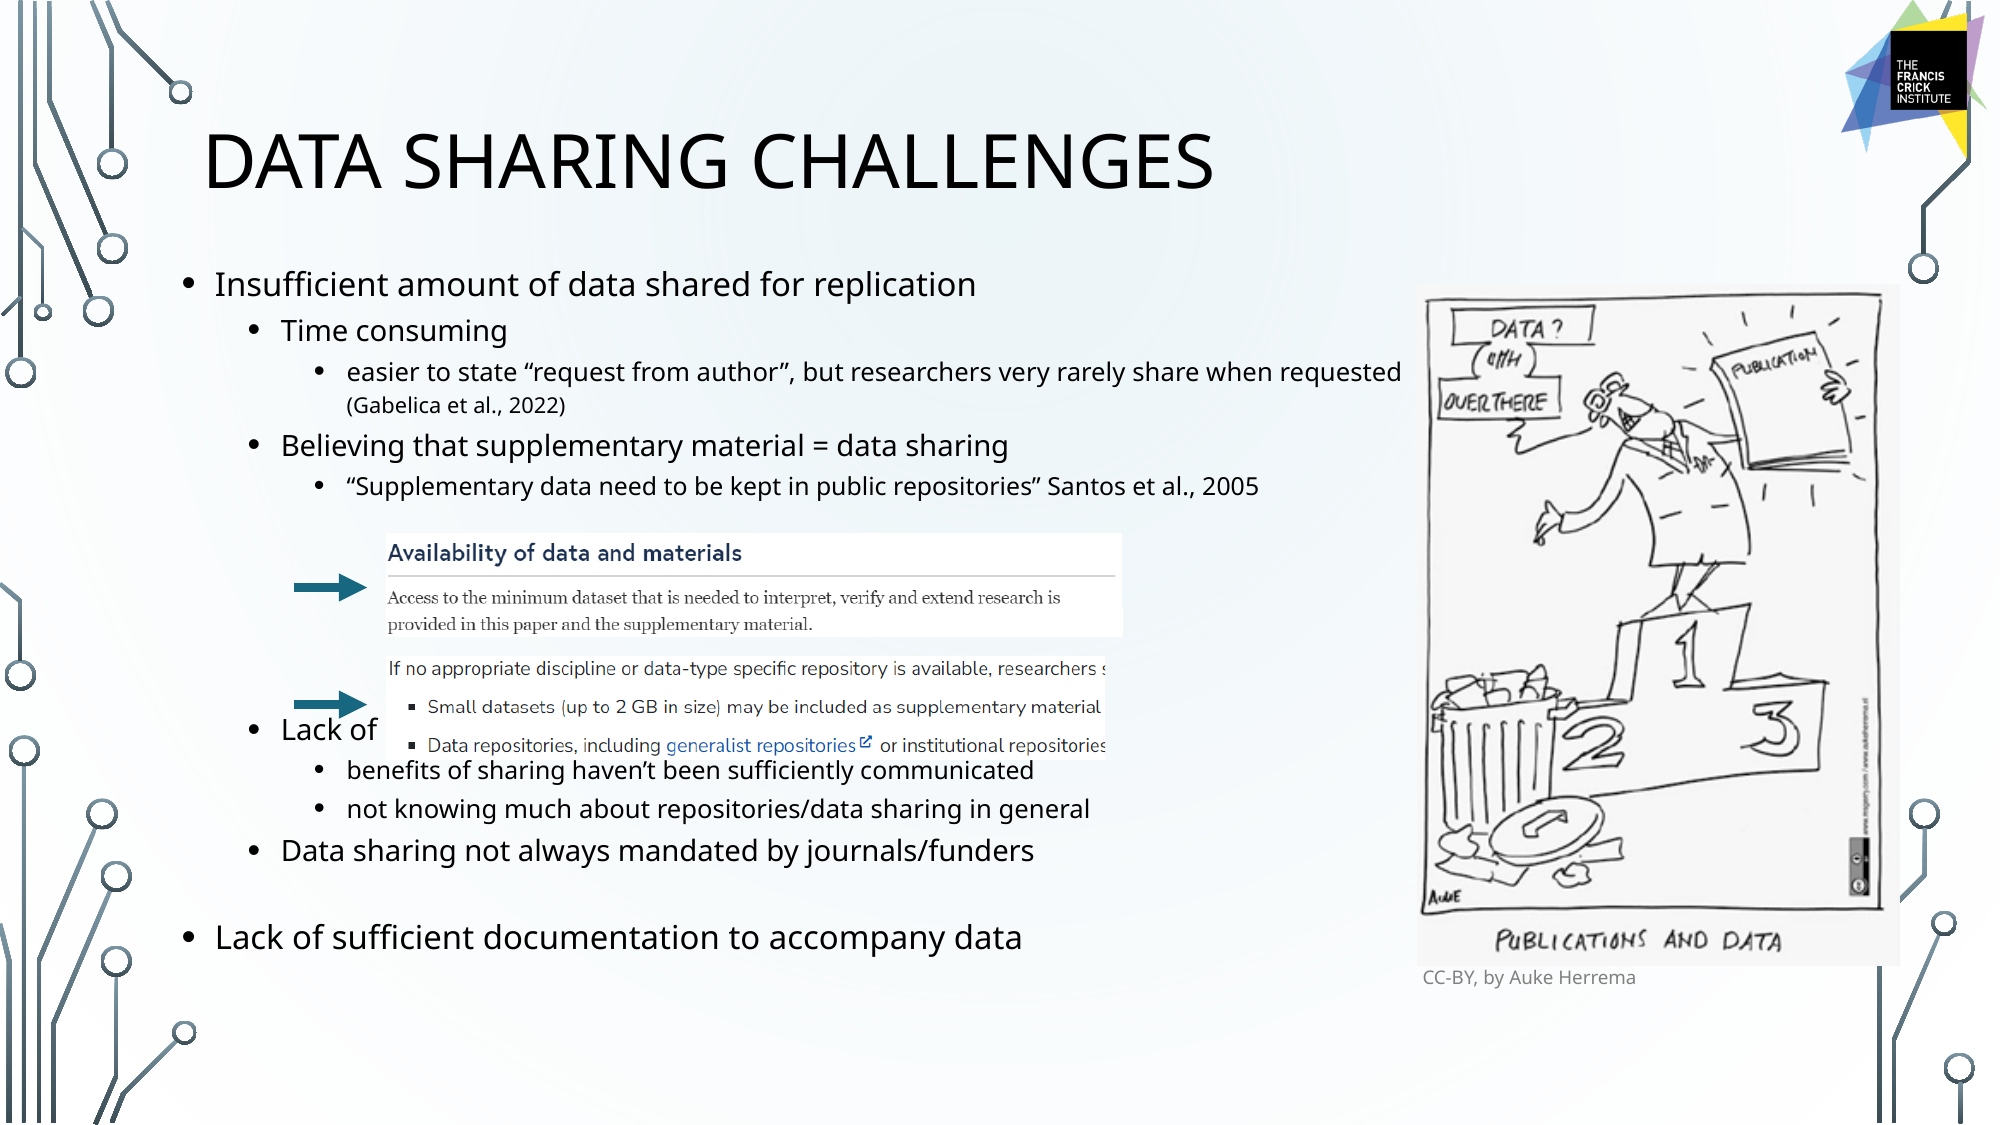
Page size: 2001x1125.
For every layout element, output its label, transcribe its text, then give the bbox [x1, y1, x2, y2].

list Insufficient amount of data shared for replication Time consuming easier to state “request from author”, but researchers very rarely share when requested (Gabelica et al., 2022) Believing that supplementary material = data sharing “Supplementary data need to be kept in public repositories” Santos et al., 2005 Lack of motivation benefits of sharing haven’t been sufficiently communicated not knowing much about repositories/data sharing in general Data sharing not always mandated by journals/funders Lack of sufficient documentation to accompany data [100, 247, 1481, 1008]
title DATA SHARING Challenges [187, 43, 1813, 284]
picture [385, 656, 1106, 760]
picture [1840, 0, 1988, 159]
picture [1416, 284, 1900, 966]
text_box CC-BY, by Auke Herrema [1407, 958, 1684, 996]
picture [385, 533, 1123, 637]
